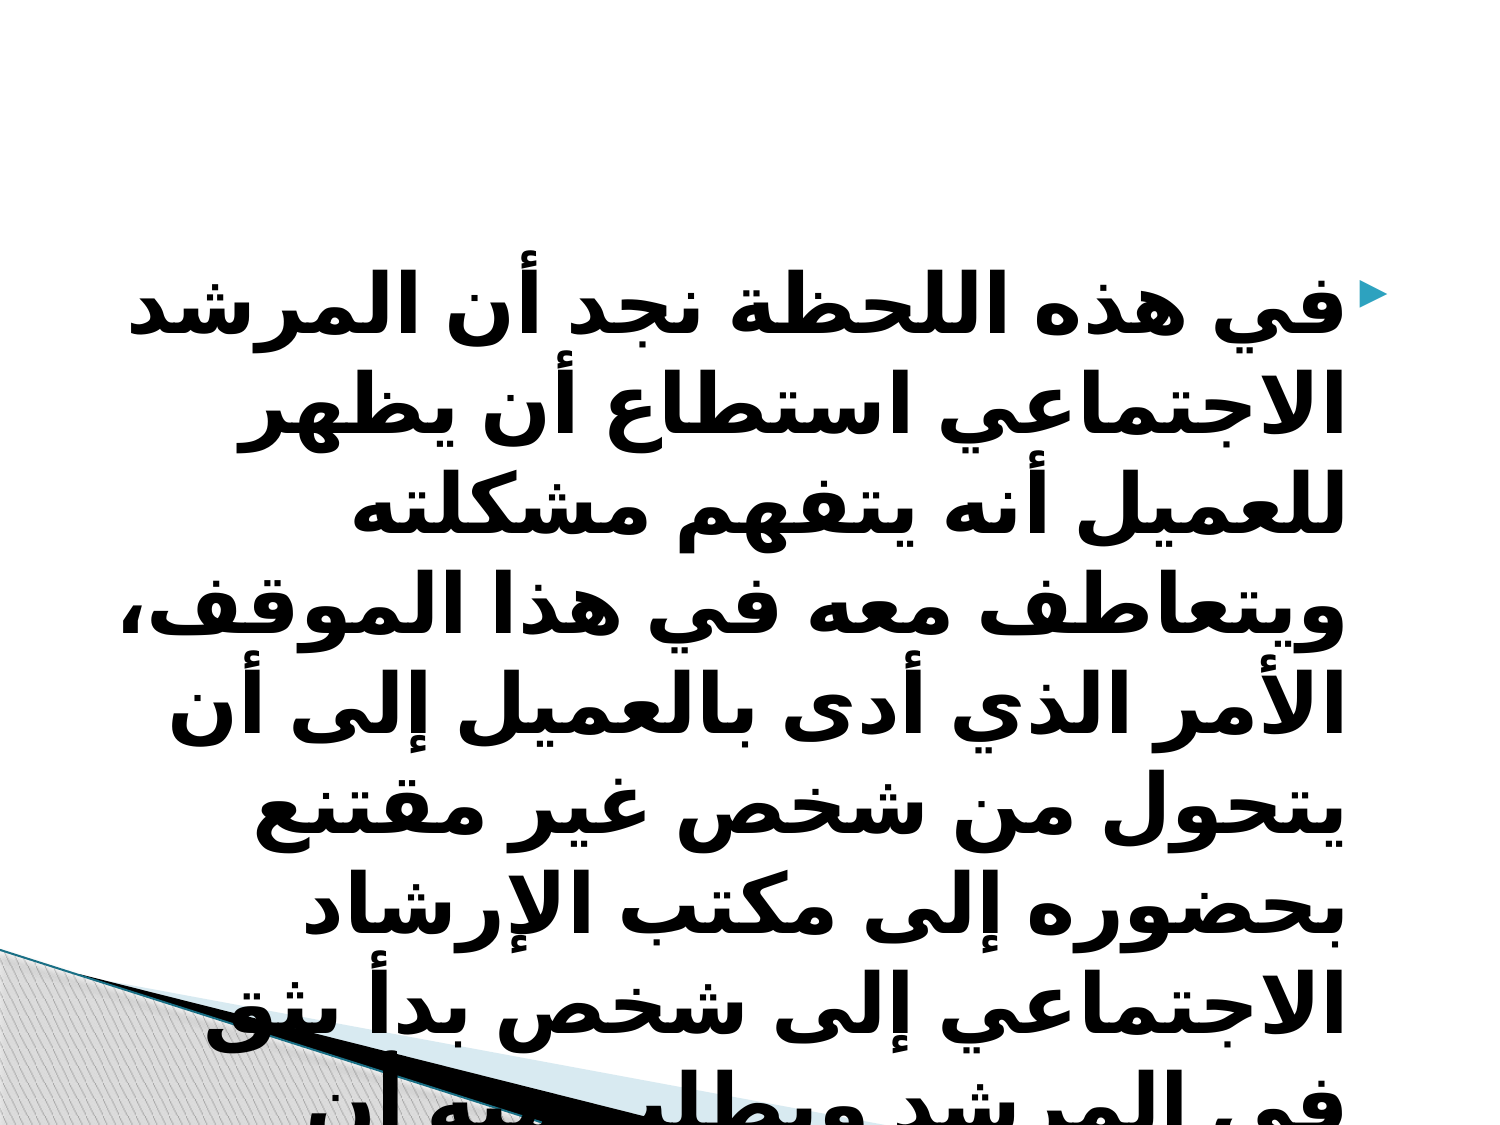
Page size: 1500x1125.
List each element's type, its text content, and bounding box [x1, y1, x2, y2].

list في هذه اللحظة نجد أن المرشد الاجتماعي استطاع أن يظهر للعميل أنه يتفهم مشكلته ويتعاطف معه في هذا الموقف، الأمر الذي أدى بالعميل إلى أن يتحول من شخص غير مقتنع بحضوره إلى مكتب الإرشاد الاجتماعي إلى شخص بدأ يثق في المرشد ويطلب منه أن يقول له ماذا يفعل. [75, 243, 1425, 986]
